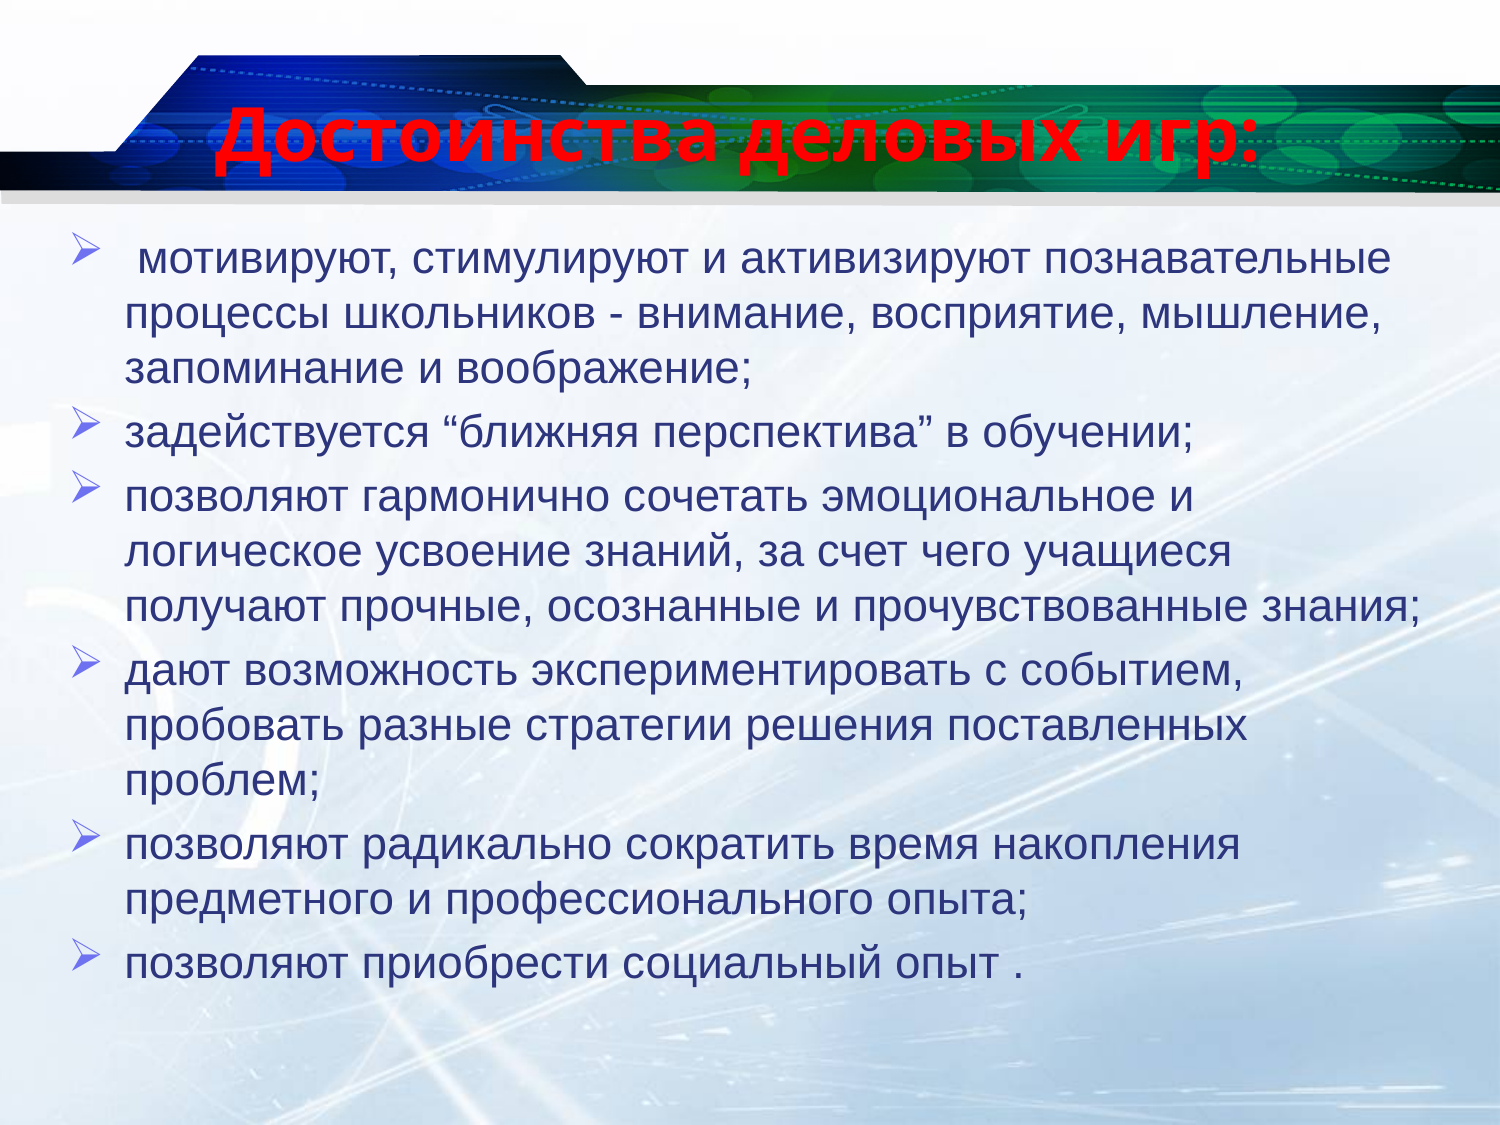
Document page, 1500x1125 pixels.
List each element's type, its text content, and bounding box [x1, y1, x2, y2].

picture [0, 218, 1500, 1125]
title Достоинства деловых игр: [0, 125, 1500, 218]
list мотивируют, стимулируют и активизируют познавательные процессы школьников - внимание, восприятие, мышление, запоминание и воображение; задействуется “ближняя перспектива” в обучении; позволяют гармонично сочетать эмоциональное и логическое усвоение знаний, за счет чего учащиеся получают прочные, осознанные и прочувствованные знания; дают возможность экспериментировать с событием, пробовать разные стратегии решения поставленных проблем; позволяют радикально сократить время накопления предметного и профессионального опыта; позволяют приобрести социальный опыт . [53, 219, 1461, 1063]
picture [0, 0, 1500, 125]
